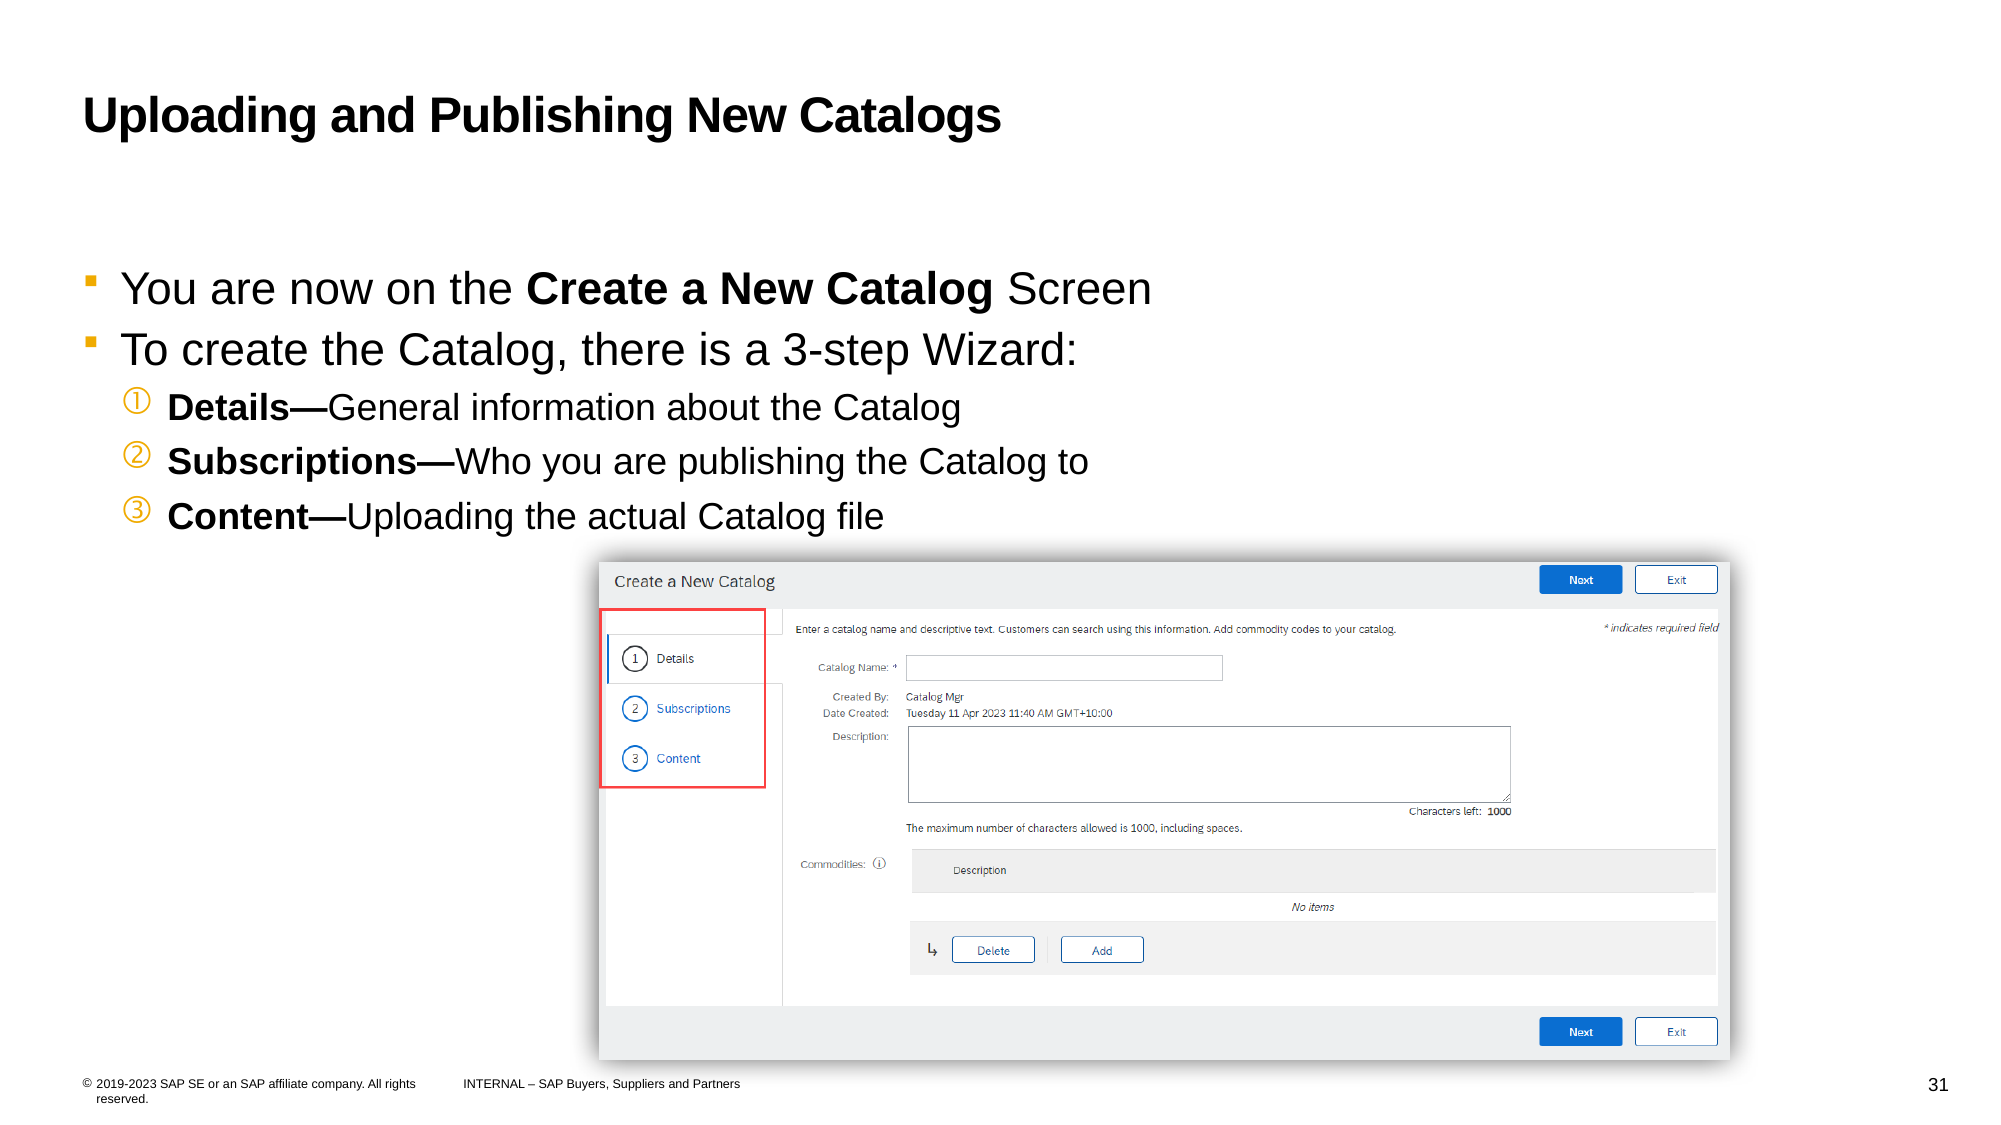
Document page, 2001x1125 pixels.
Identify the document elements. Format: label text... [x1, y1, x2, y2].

picture [599, 562, 1731, 1060]
title Uploading and Publishing New Catalogs [82, 82, 1918, 144]
list You are now on the Create a New Catalog Screen To create the Catalog, there is a 3-step Wizard: Details—General information about the Catalog Subscriptions—Who you are publishing the Catalog to Content—Uploading the actual Catalog file [82, 265, 1918, 1040]
